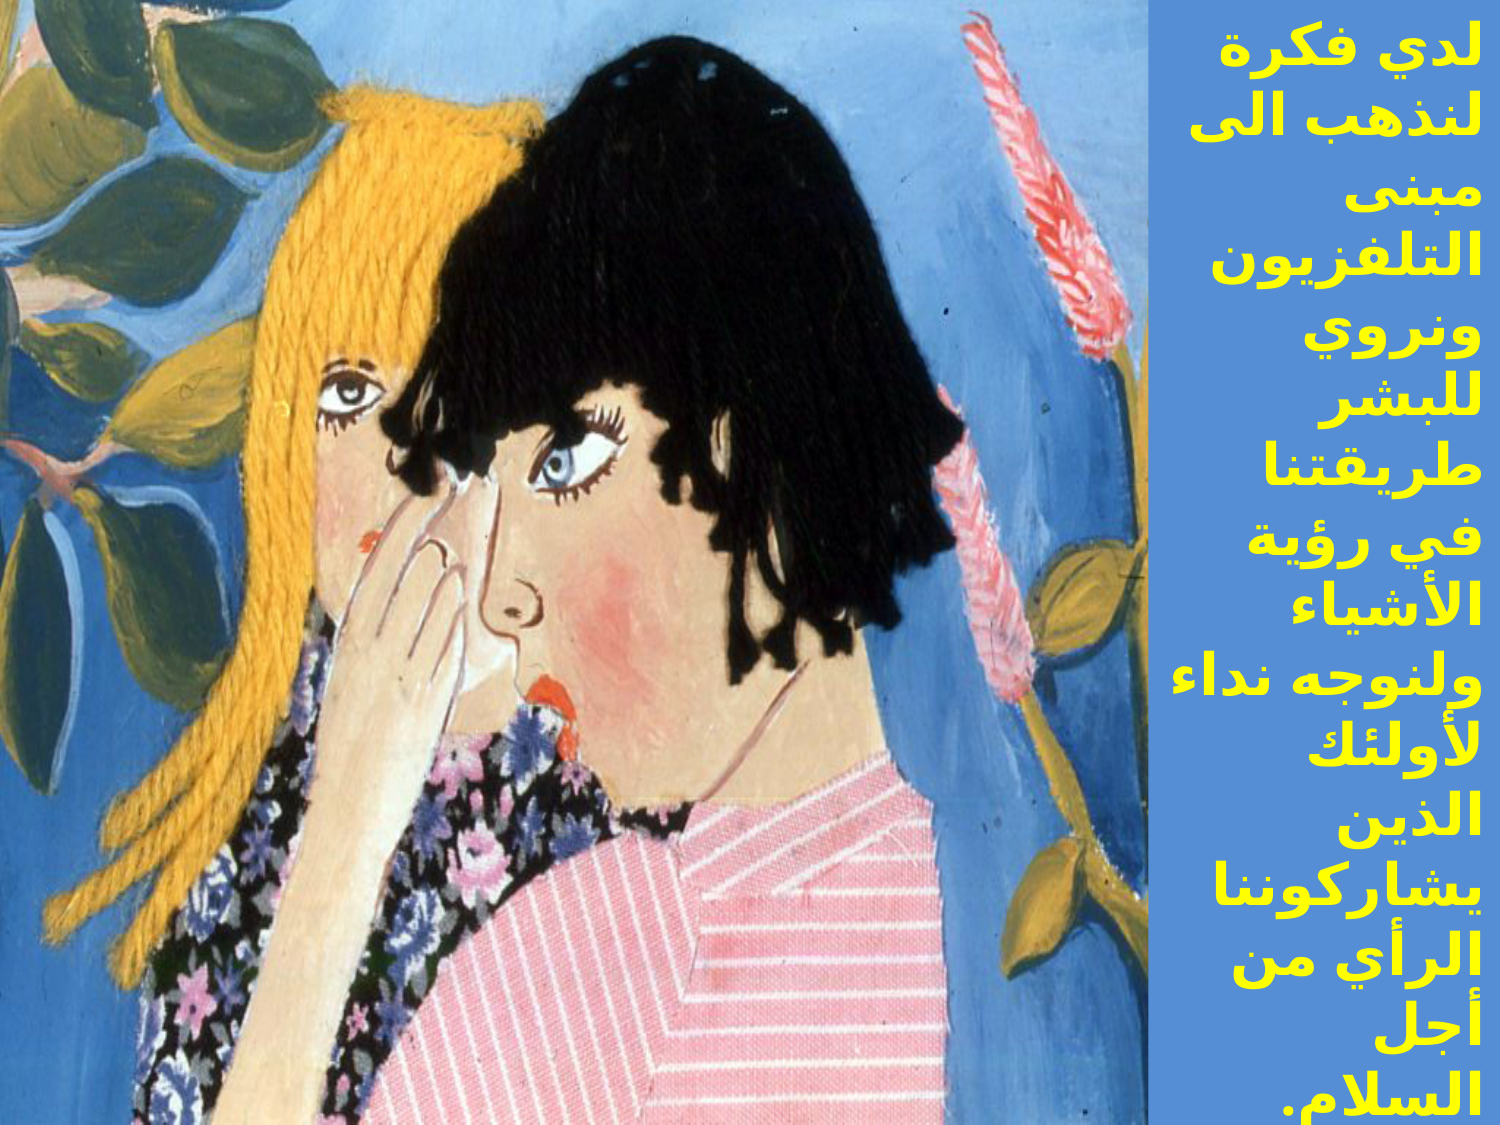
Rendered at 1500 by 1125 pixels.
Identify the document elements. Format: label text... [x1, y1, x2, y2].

text_box لدي فكرة لنذهب الى مبنى التلفزيون ونروي للبشر طريقتنا في رؤية الأشياء ولنوجه نداء لأولئك الذين يشاركوننا الرأي من أجل السلام. في تلك اللحظة اهتزت اوراق الأشجار كما لو انها توافق على مبادرة الصغيرين. [1149, 0, 1500, 1125]
picture [0, 0, 1149, 1125]
